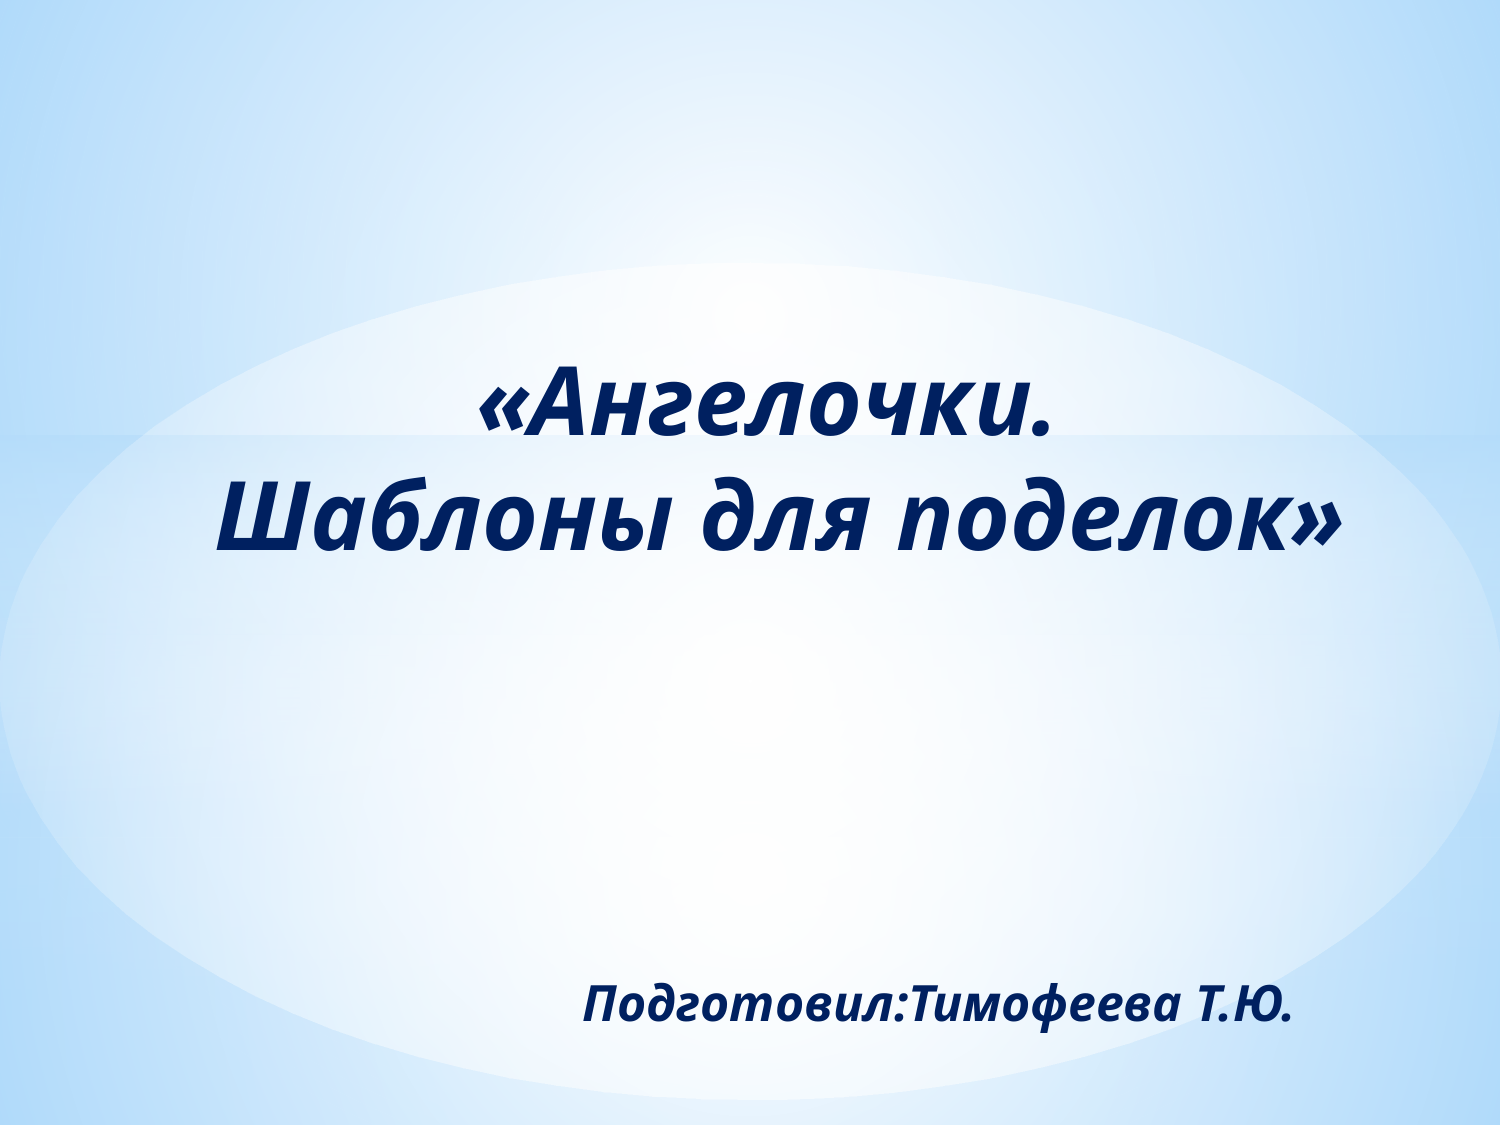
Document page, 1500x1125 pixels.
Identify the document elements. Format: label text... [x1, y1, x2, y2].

title «Ангелочки. Шаблоны для поделок» [76, 137, 1459, 693]
list Подготовил:Тимофеева Т.Ю. [183, 964, 1312, 1059]
